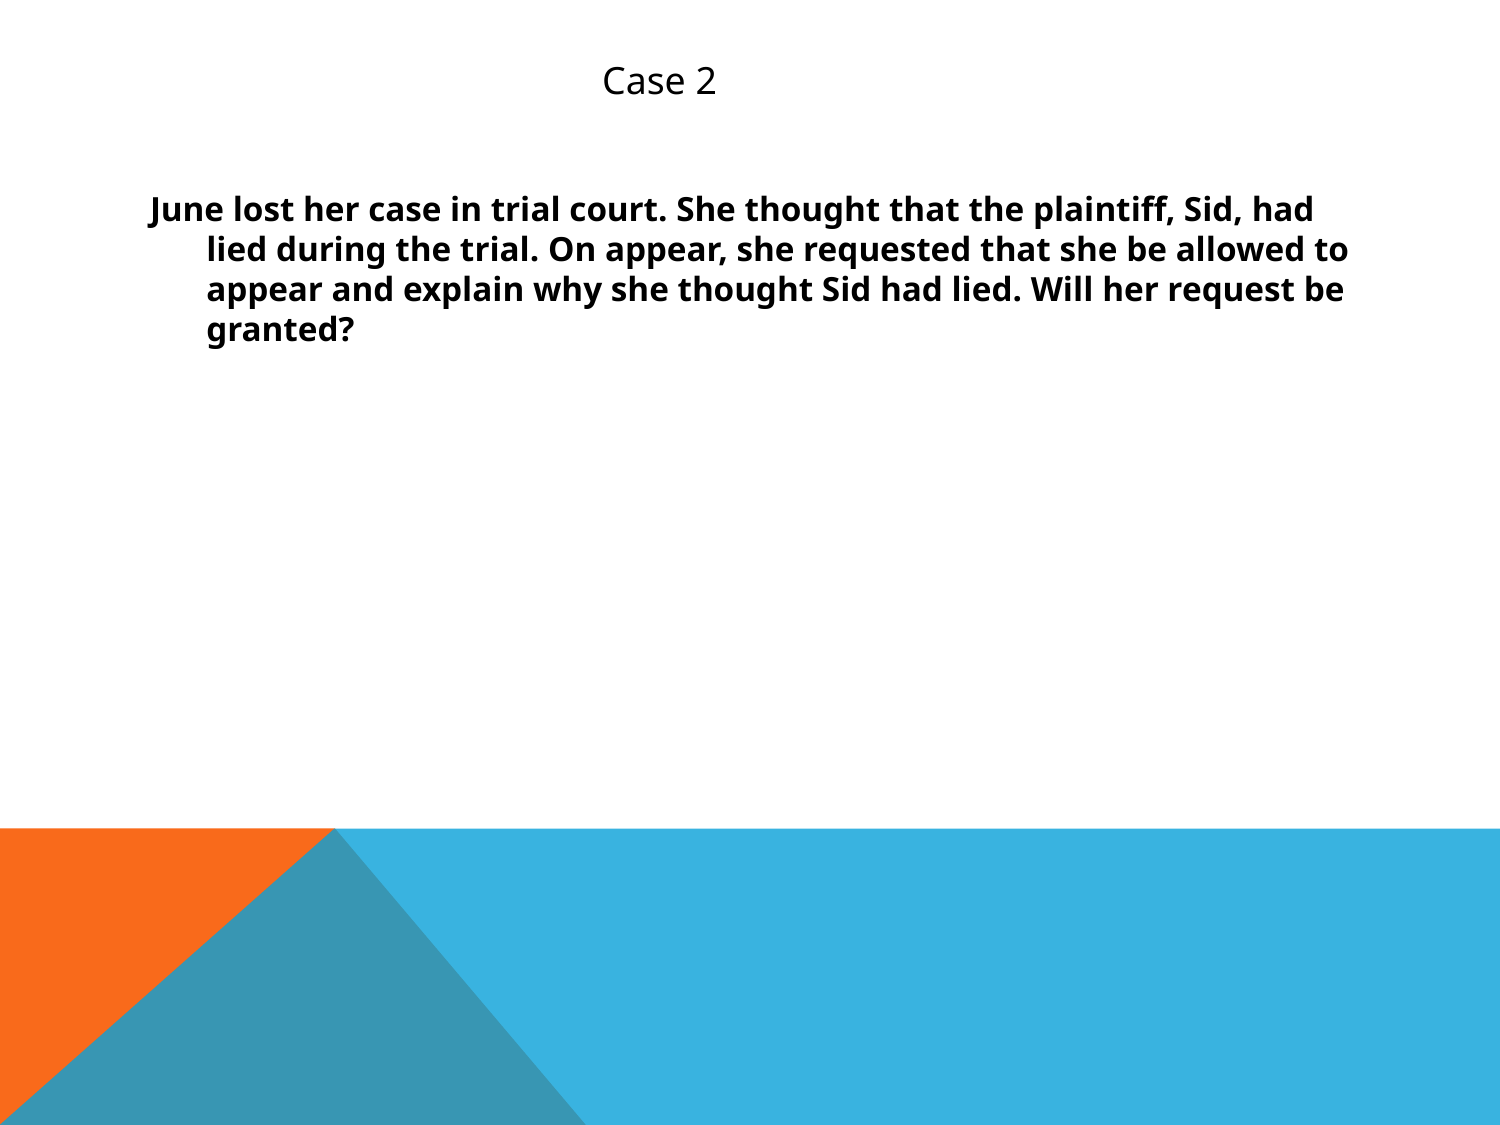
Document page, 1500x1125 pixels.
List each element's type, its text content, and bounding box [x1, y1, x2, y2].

text_box Case 2 [437, 49, 1038, 110]
list June lost her case in trial court. She thought that the plaintiff, Sid, had lied during the trial. On appear, she requested that she be allowed to appear and explain why she thought Sid had lied. Will her request be granted? [135, 180, 1369, 768]
